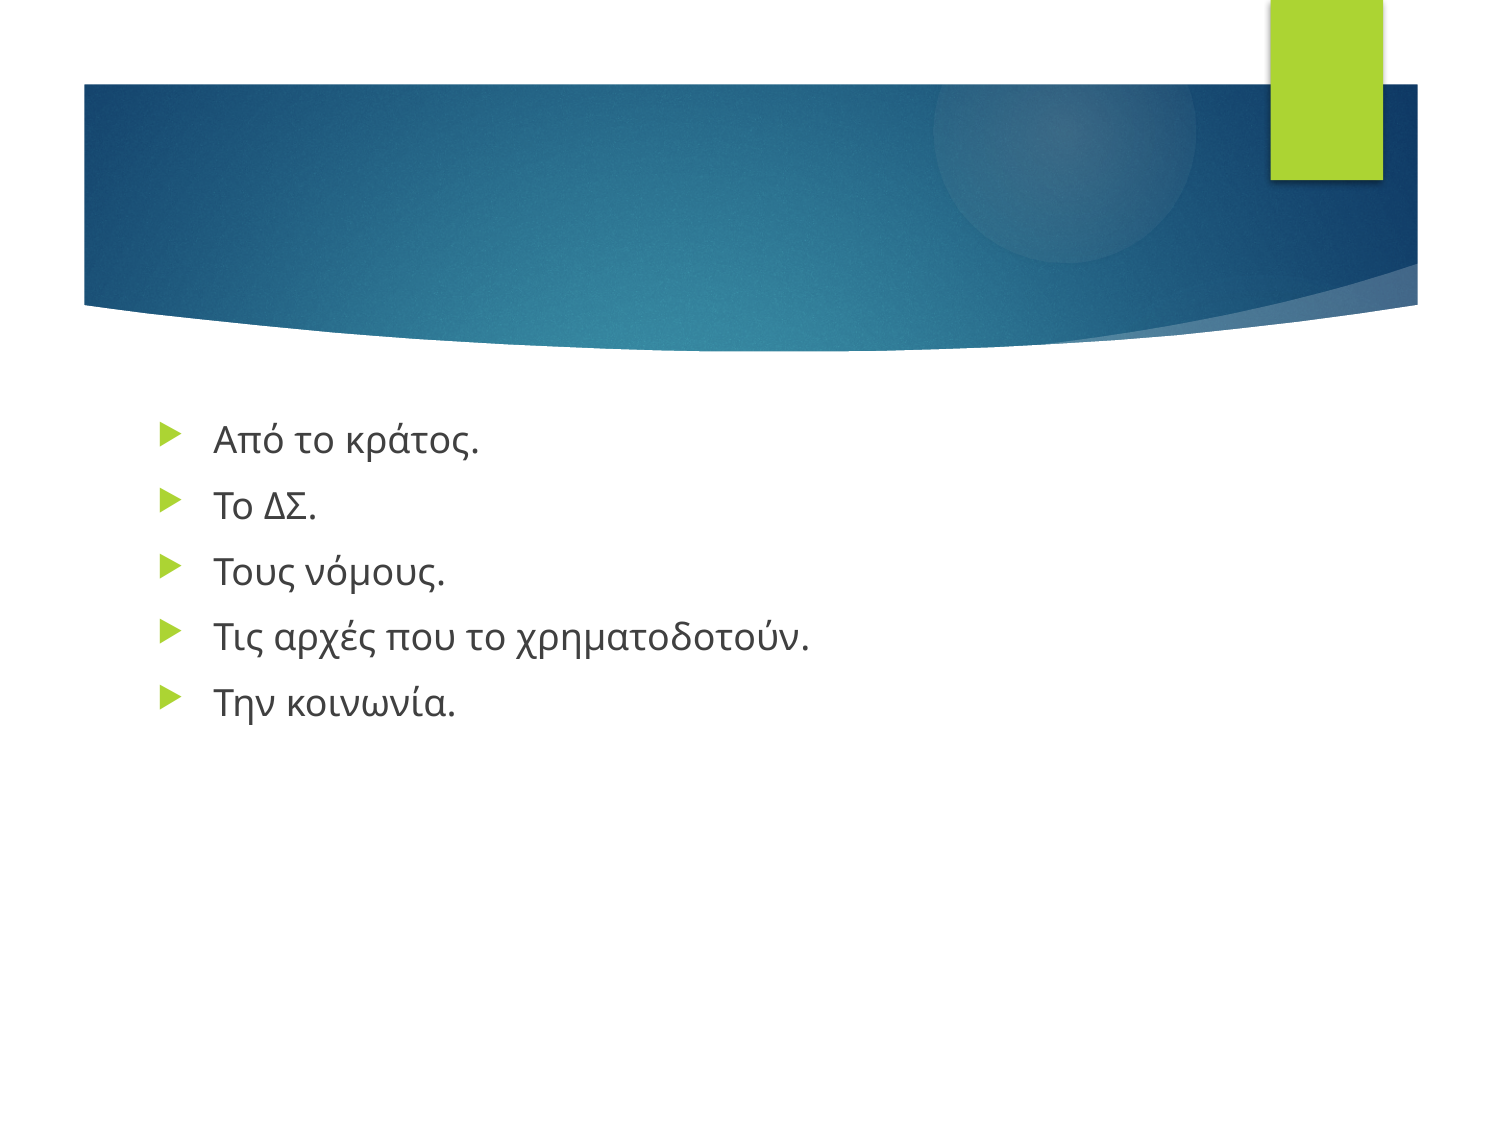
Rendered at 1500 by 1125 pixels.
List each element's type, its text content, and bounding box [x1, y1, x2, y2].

list Από το κράτος. Το ΔΣ. Τους νόμους. Τις αρχές που το χρηματοδοτούν. Την κοινωνία. [142, 408, 1183, 988]
